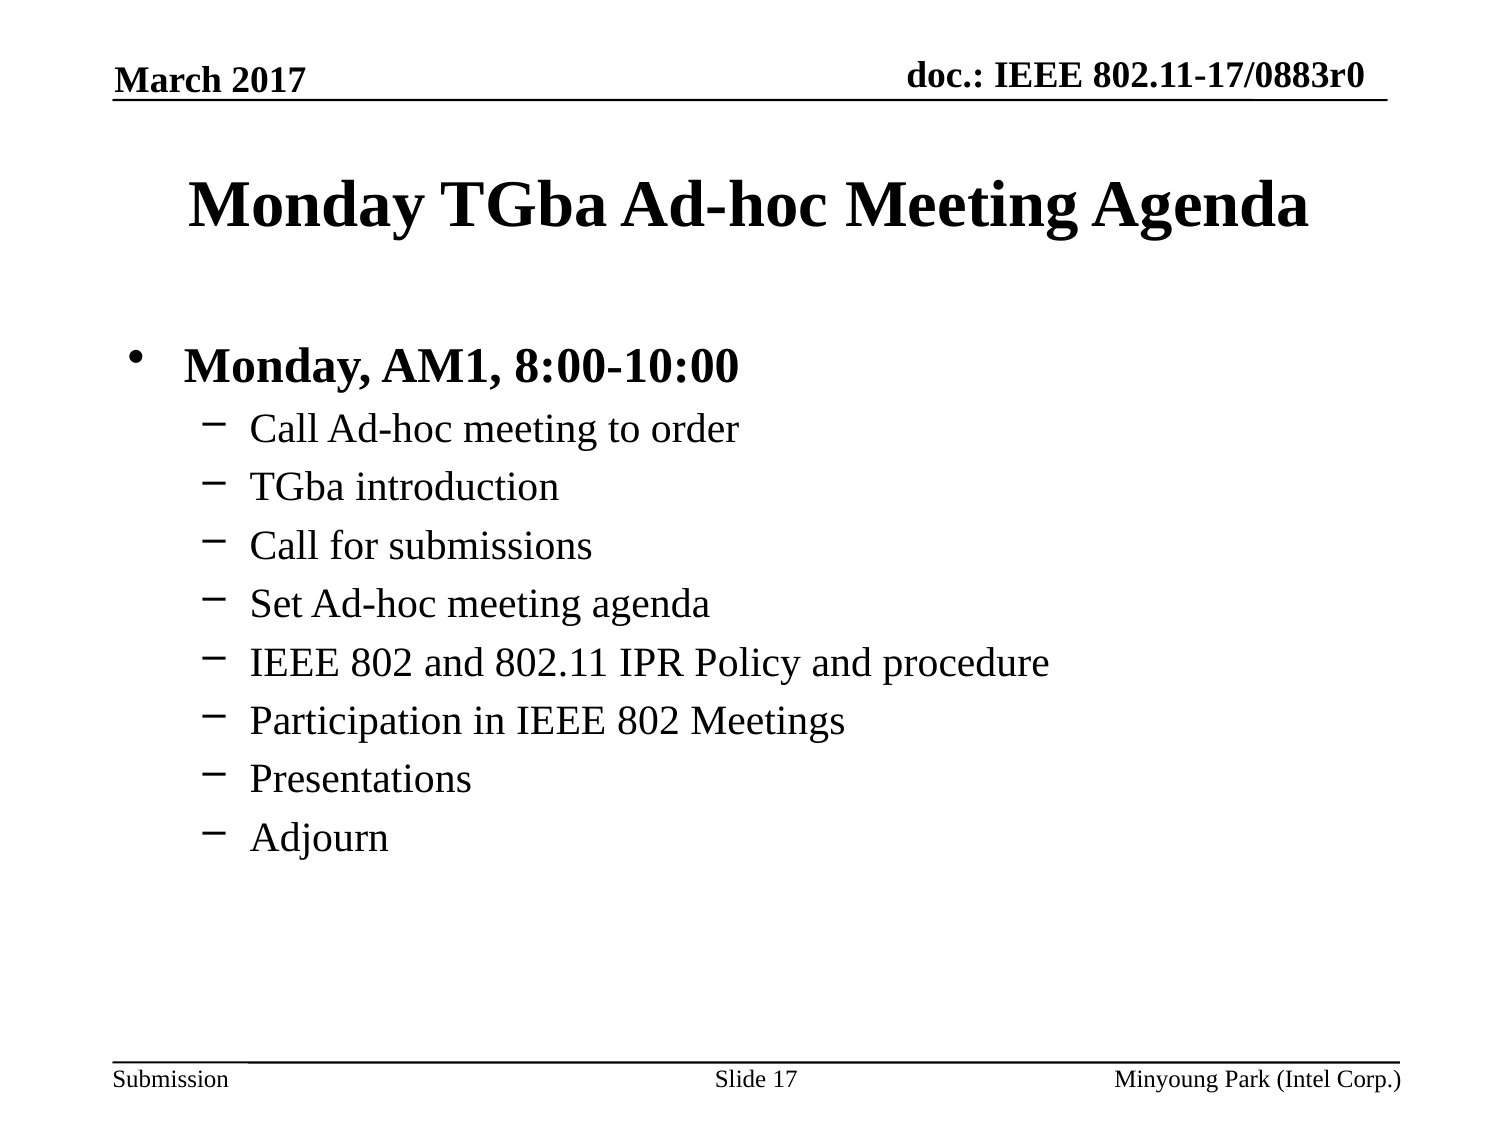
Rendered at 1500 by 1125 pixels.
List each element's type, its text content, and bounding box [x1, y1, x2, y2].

list Monday, AM1, 8:00-10:00 Call Ad-hoc meeting to order TGba introduction Call for submissions Set Ad-hoc meeting agenda IEEE 802 and 802.11 IPR Policy and procedure Participation in IEEE 802 Meetings Presentations Adjourn [112, 324, 1388, 1000]
title Monday TGba Ad-hoc Meeting Agenda [112, 112, 1388, 288]
slide_number Slide 17 [712, 1061, 800, 1093]
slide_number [114, 54, 374, 101]
footer Minyoung Park (Intel Corp.) [949, 1061, 1402, 1093]
